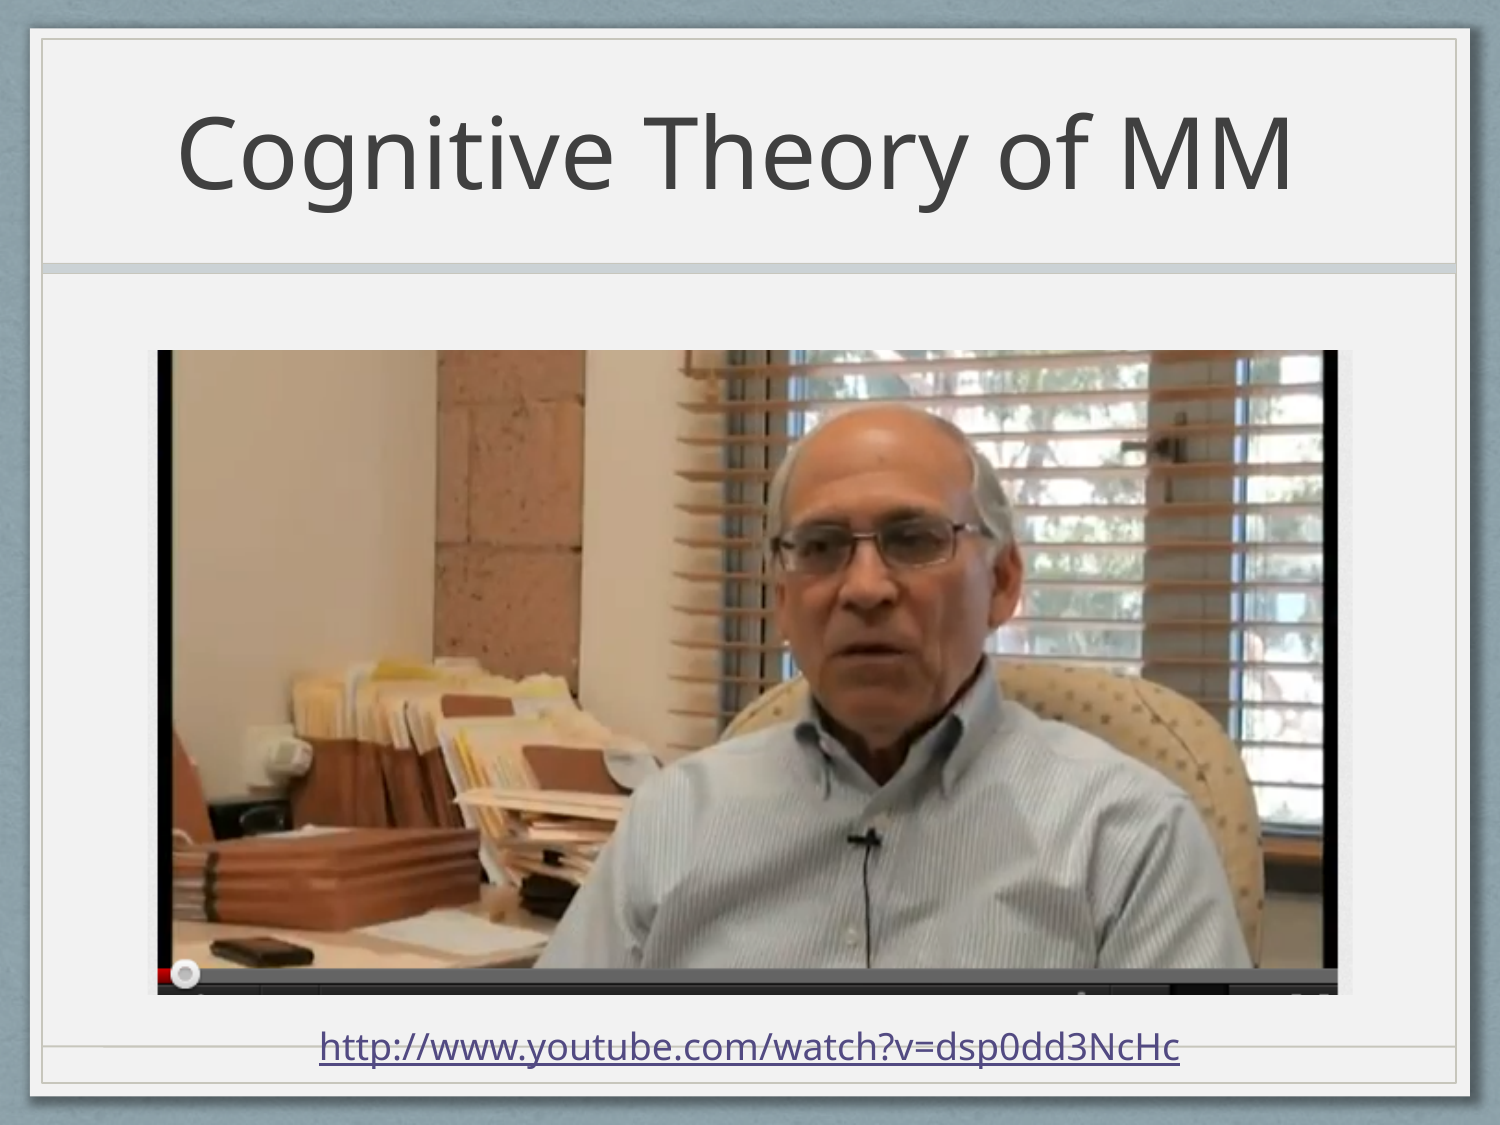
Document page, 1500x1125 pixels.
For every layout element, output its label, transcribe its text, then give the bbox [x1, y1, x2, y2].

text_box http://www.youtube.com/watch?v=dsp0dd3NcHc [304, 1015, 1196, 1082]
title Cognitive Theory of MM [147, 40, 1353, 260]
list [147, 349, 1354, 996]
